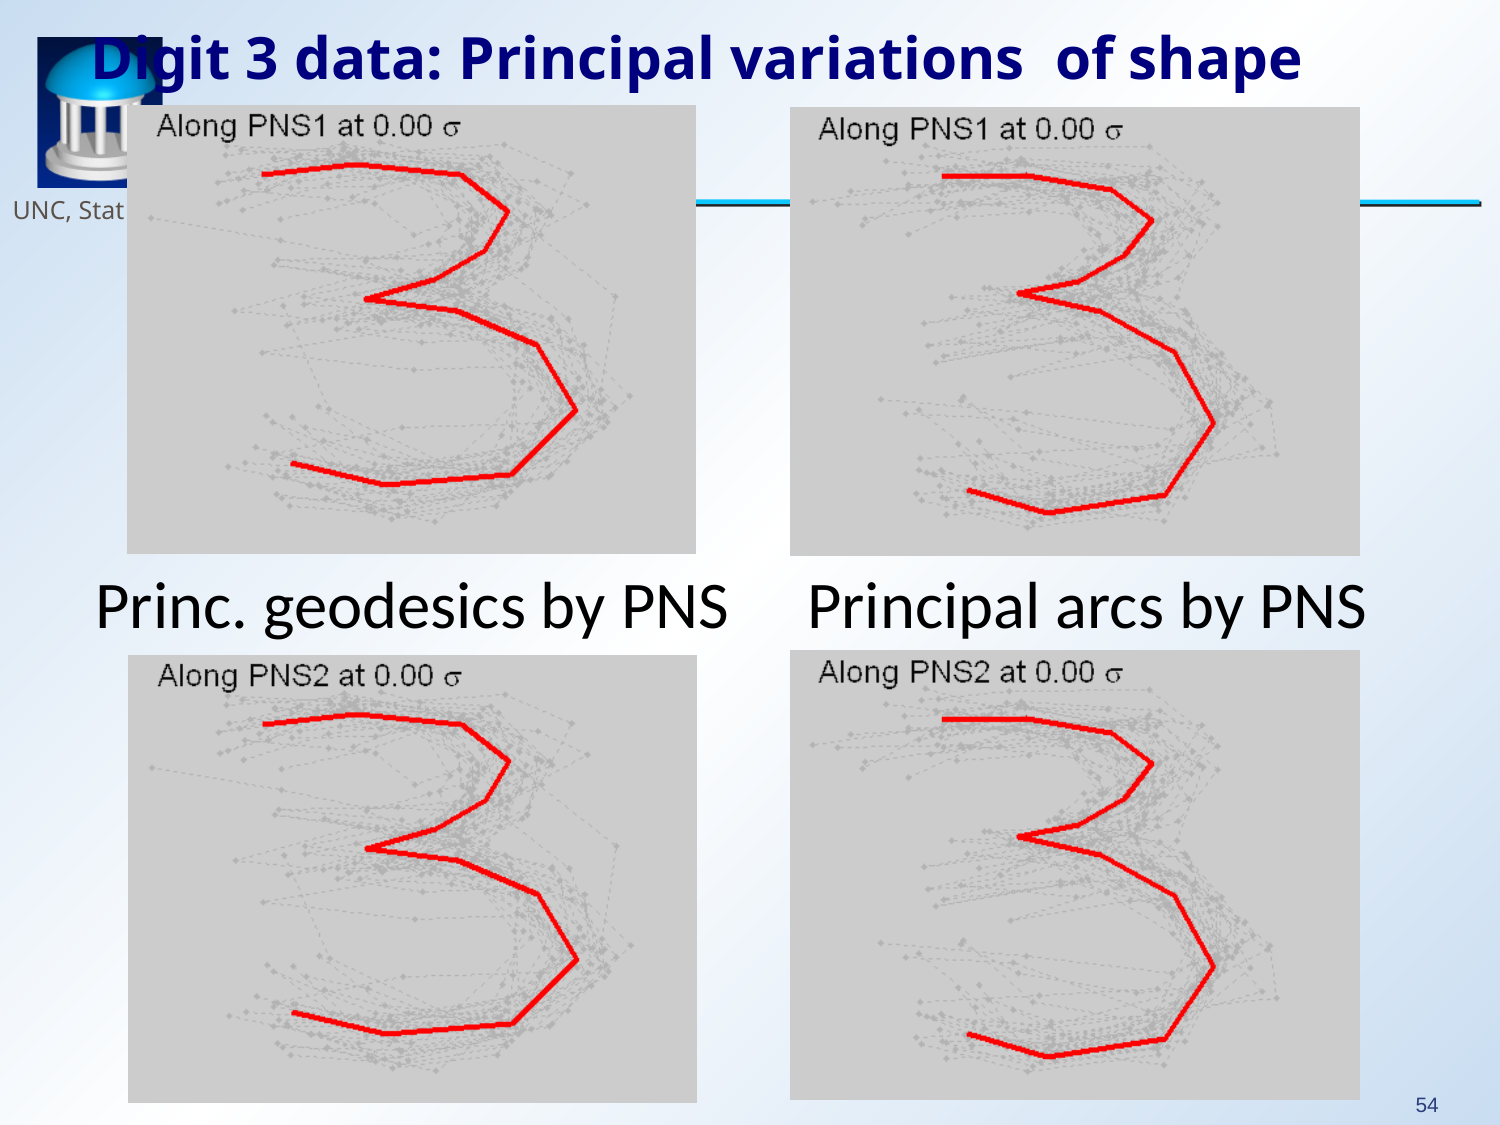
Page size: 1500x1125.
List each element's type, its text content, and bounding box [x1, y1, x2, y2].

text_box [789, 106, 1361, 557]
text_box Principal arcs by PNS [749, 554, 1425, 649]
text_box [126, 104, 697, 555]
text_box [789, 649, 1361, 1101]
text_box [127, 654, 698, 1104]
text_box Princ. geodesics by PNS [74, 554, 749, 649]
title Digit 3 data: Principal variations of shape [74, 0, 1426, 113]
